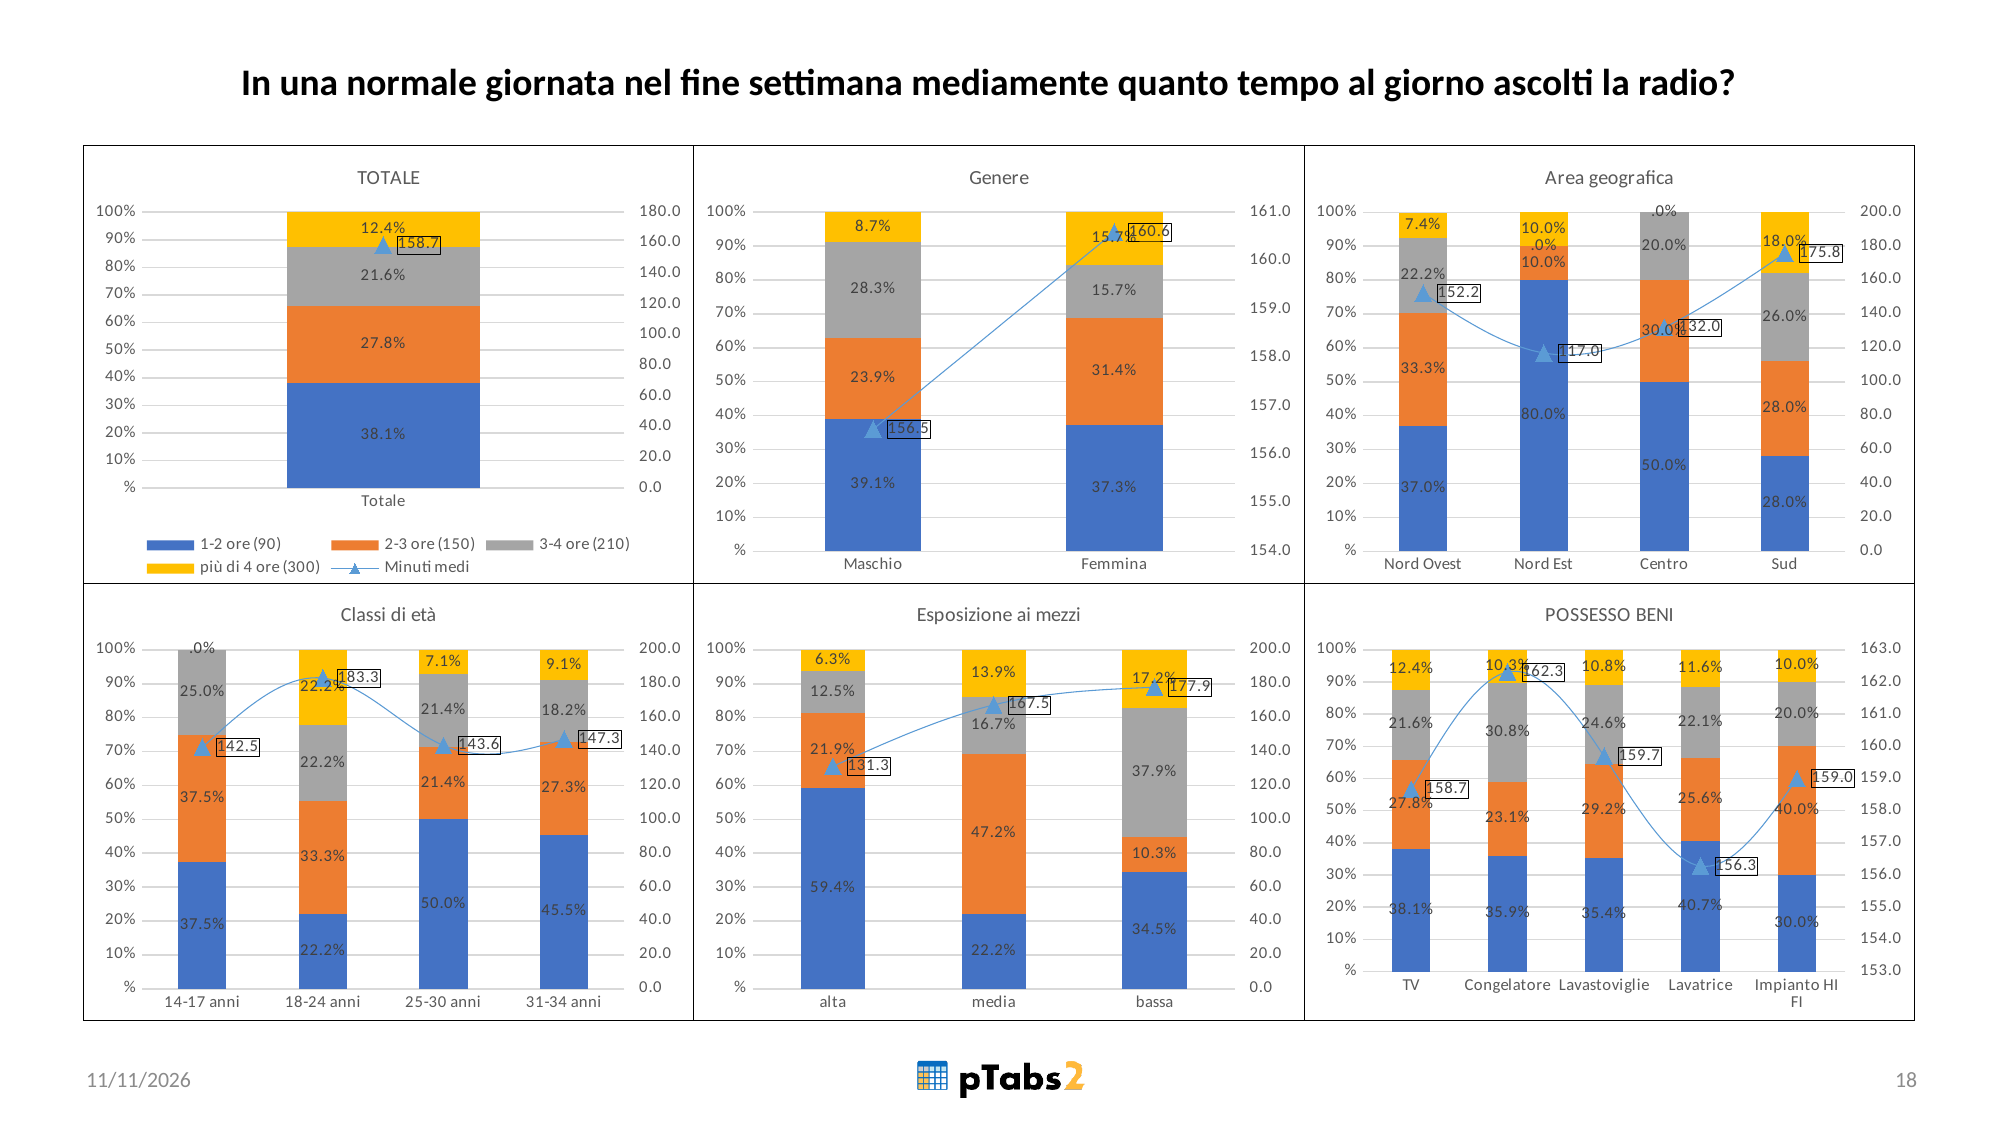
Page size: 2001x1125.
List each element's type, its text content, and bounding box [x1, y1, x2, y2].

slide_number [70, 1055, 512, 1103]
slide_number 18 [1482, 1055, 1933, 1103]
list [913, 1058, 1087, 1100]
chart [83, 145, 1915, 1021]
title In una normale giornata nel fine settimana mediamente quanto tempo al giorno ascolti la radio? [104, 52, 1875, 115]
